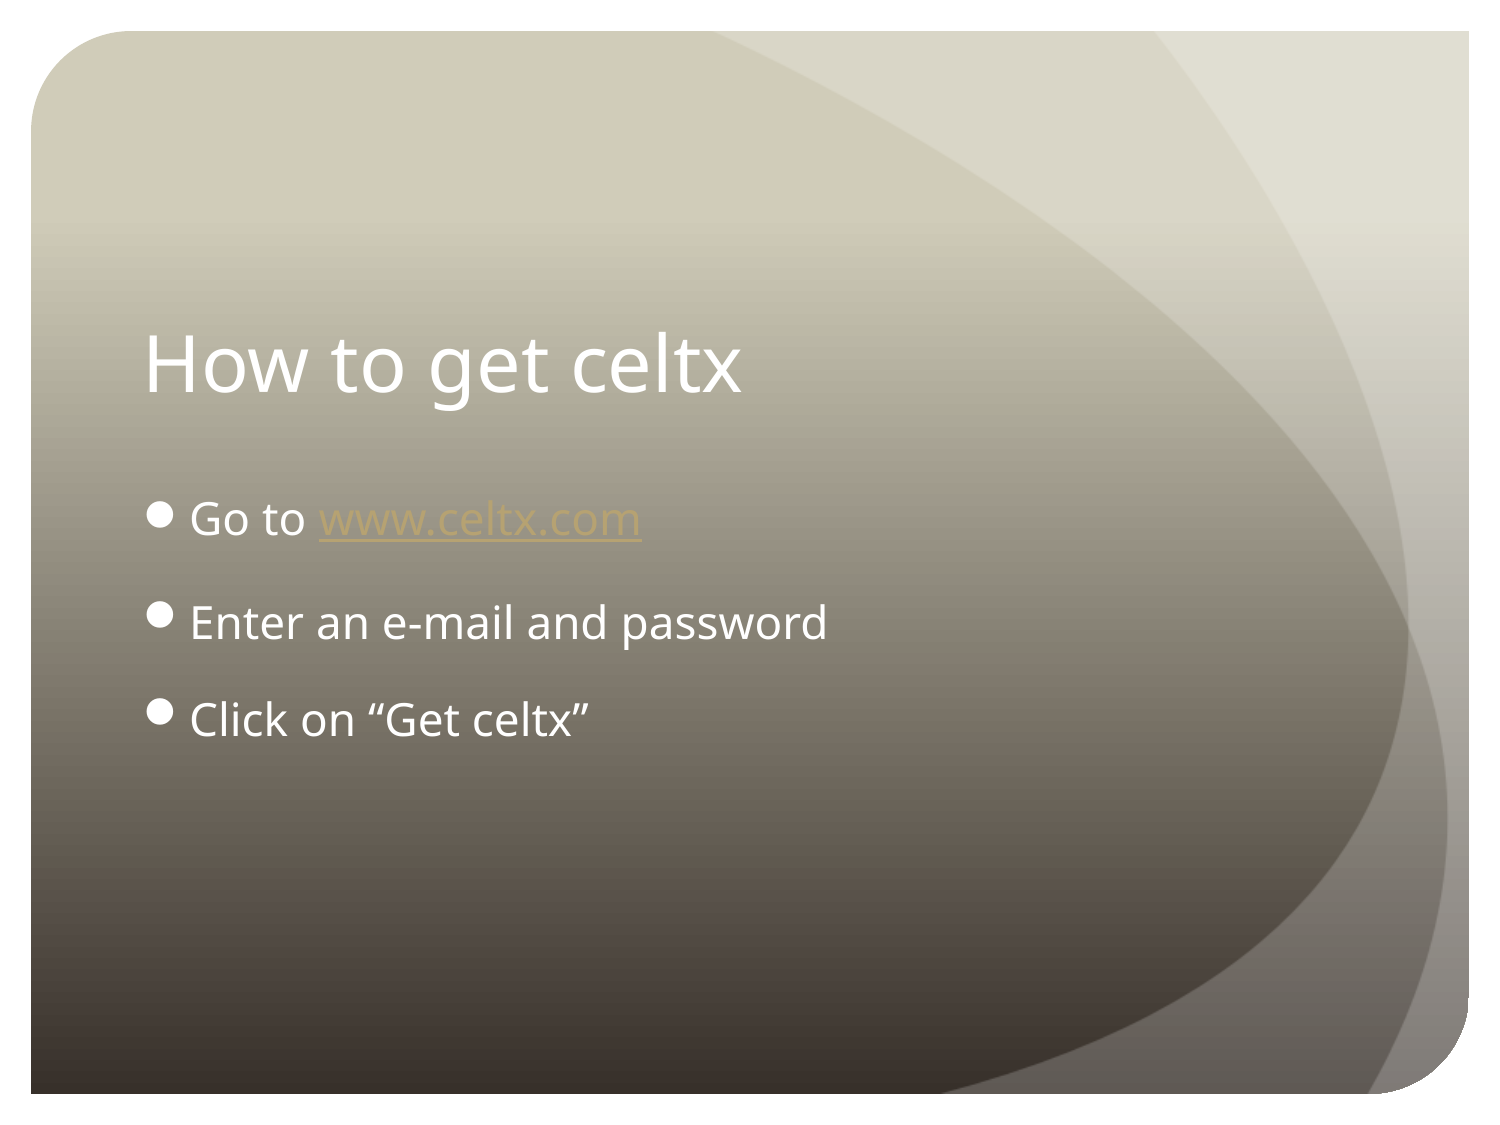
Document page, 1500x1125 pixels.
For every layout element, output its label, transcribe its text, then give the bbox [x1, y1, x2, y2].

title How to get celtx [127, 244, 1372, 416]
picture [24, 30, 1473, 1094]
list Go to www.celtx.com Enter an e-mail and password Click on “Get celtx” [127, 481, 1372, 809]
